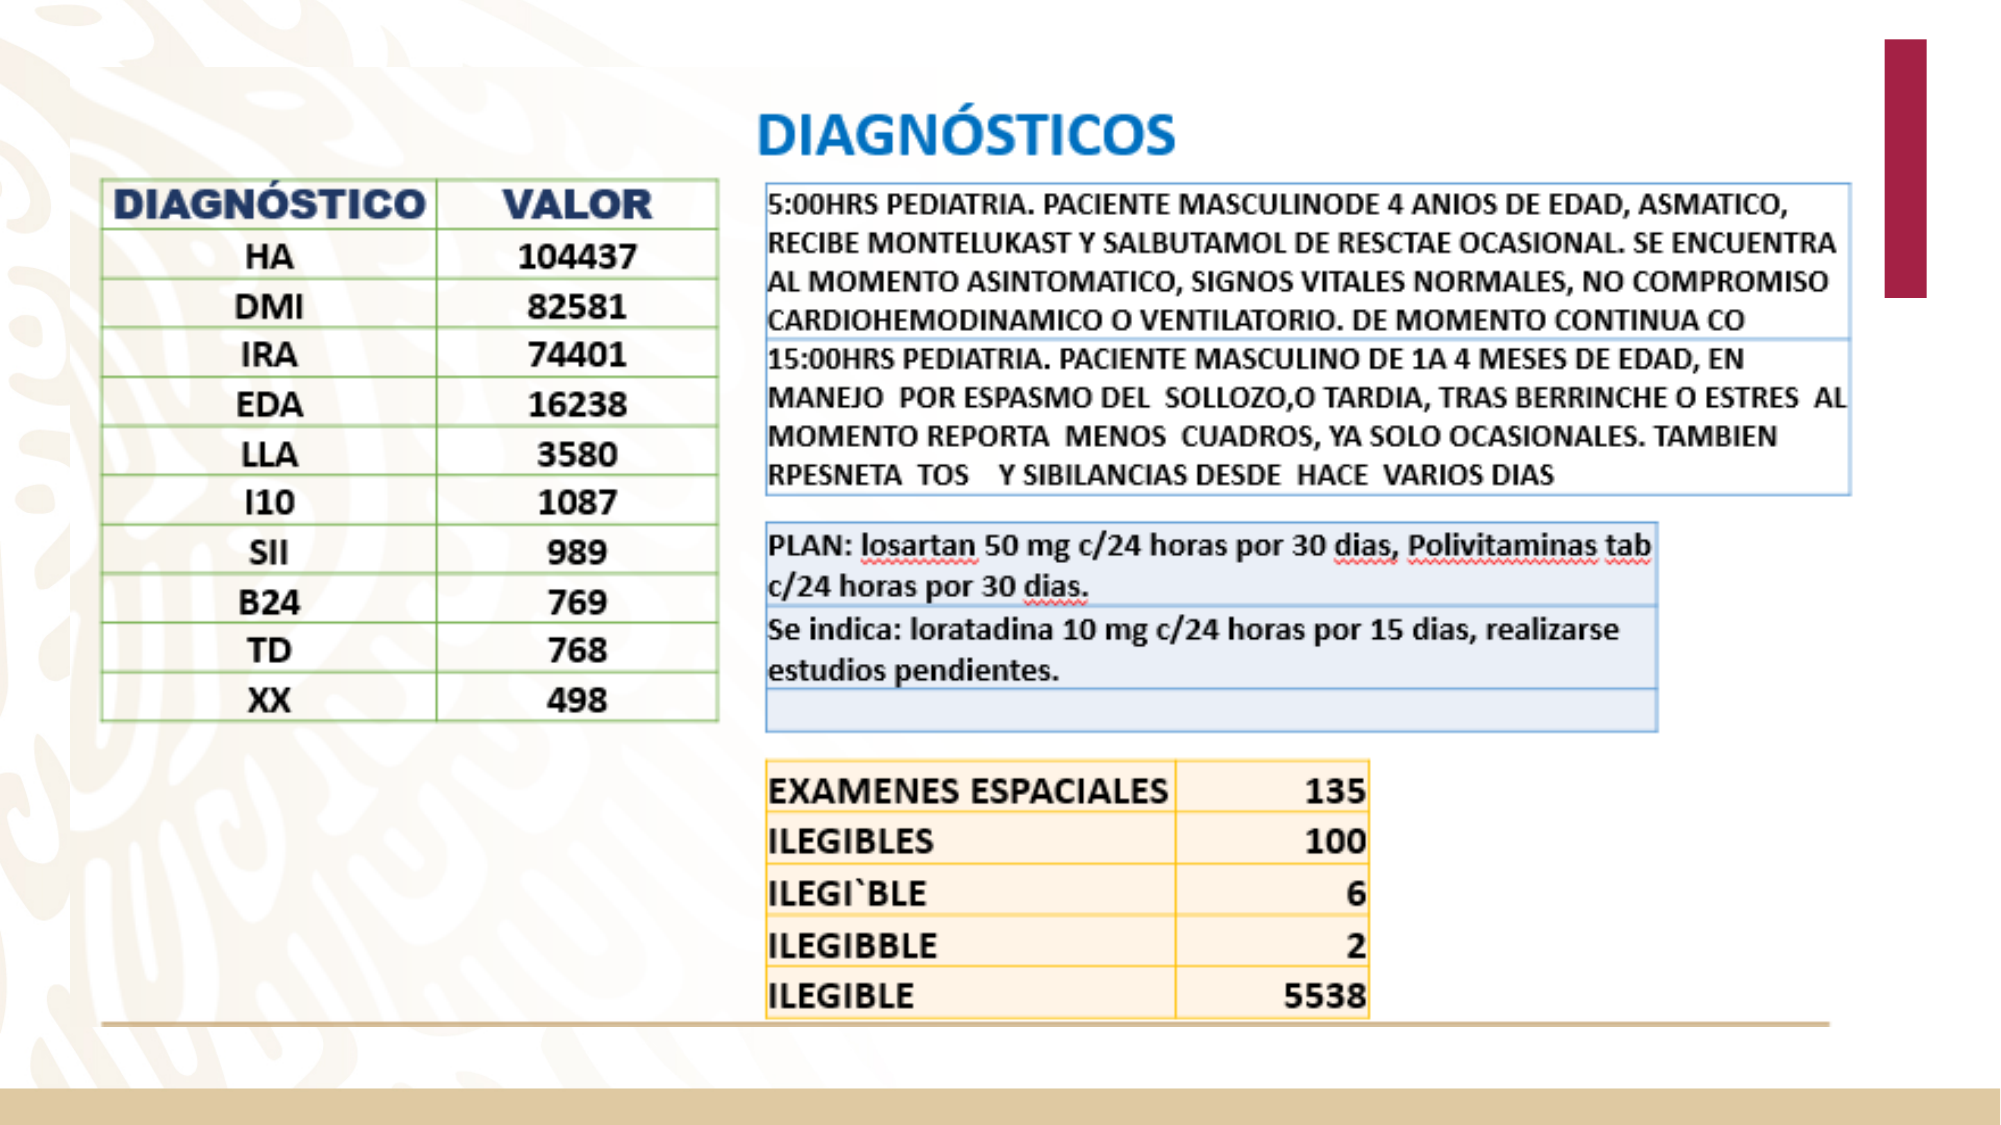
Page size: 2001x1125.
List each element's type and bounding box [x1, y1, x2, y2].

picture [0, 0, 2001, 1125]
list [70, 67, 1862, 1027]
